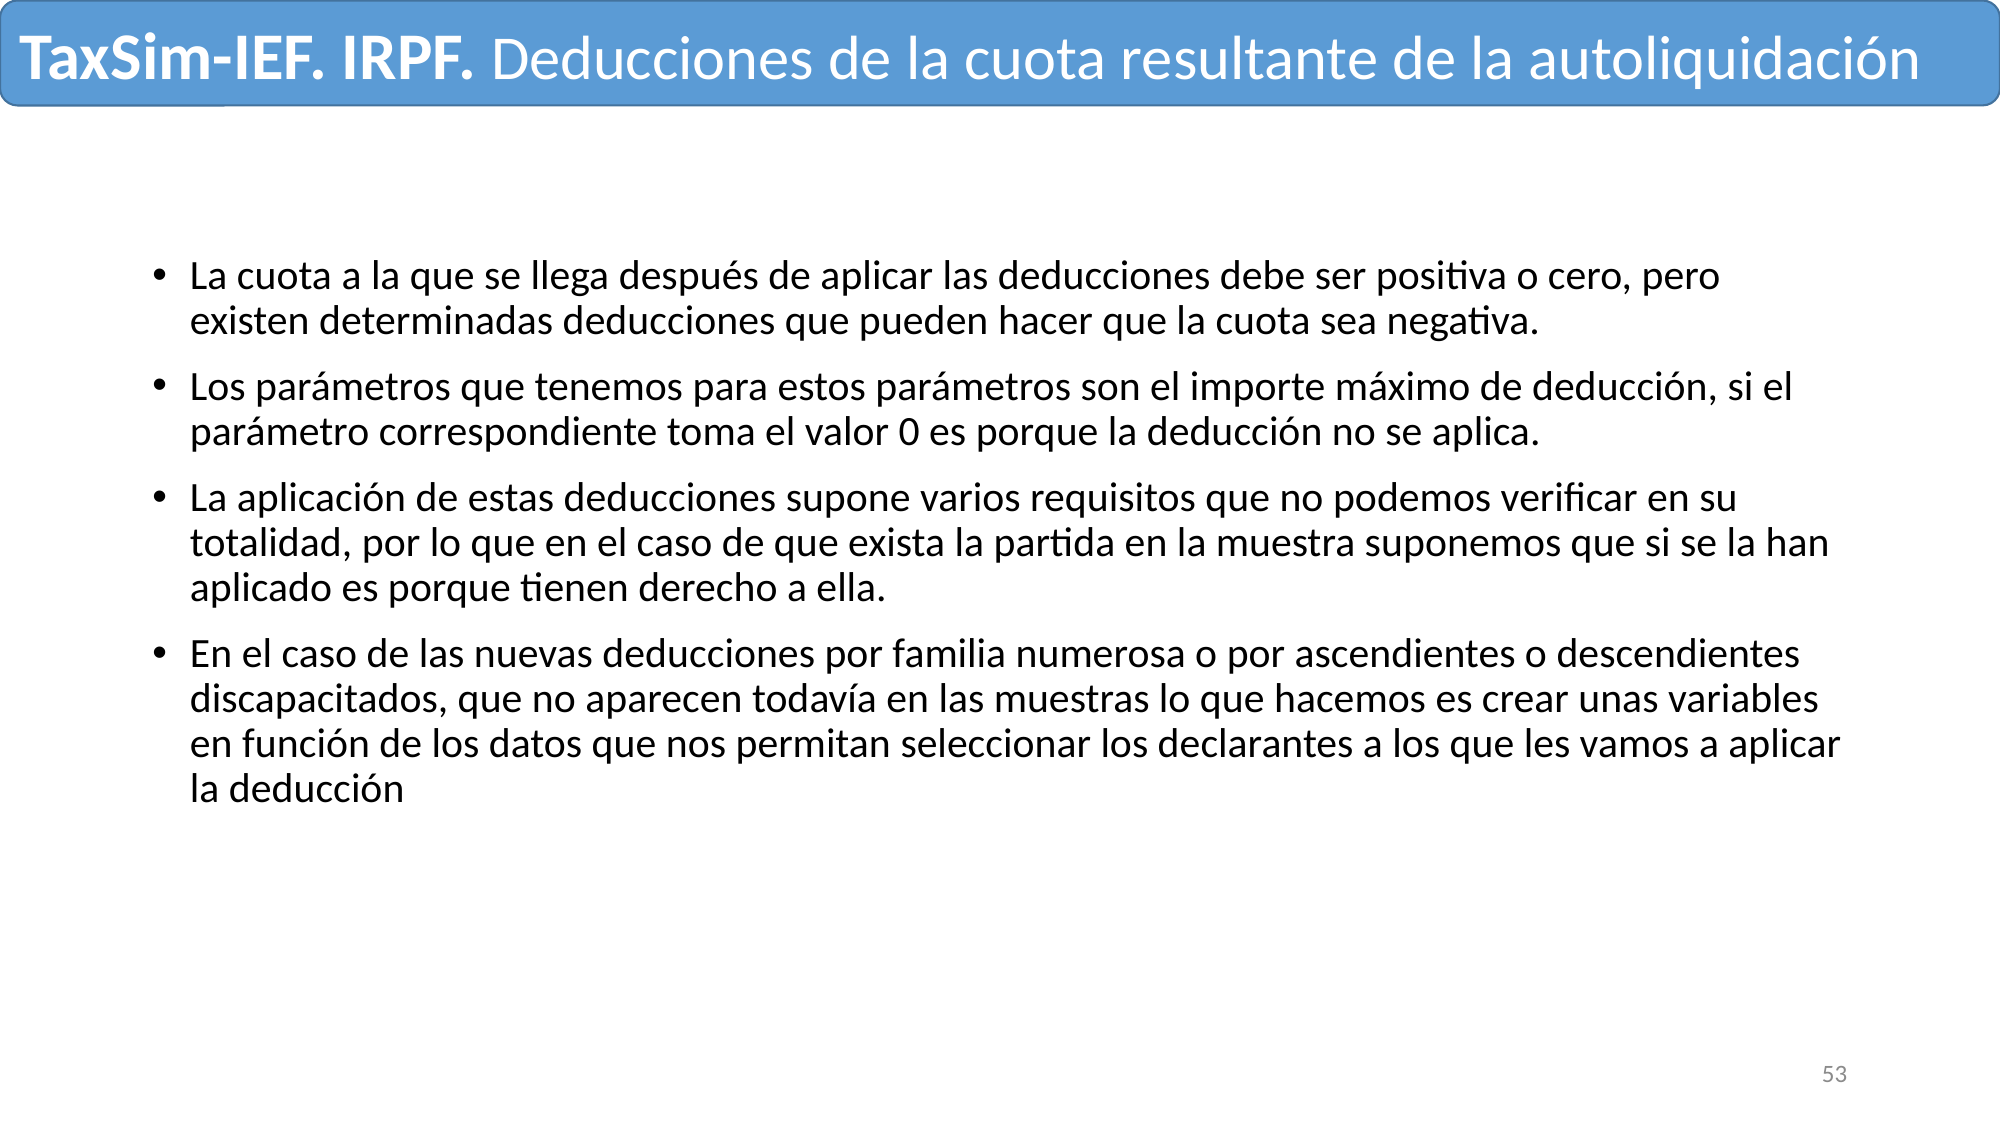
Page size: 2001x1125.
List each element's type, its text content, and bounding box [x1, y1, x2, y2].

list La cuota a la que se llega después de aplicar las deducciones debe ser positiva o cero, pero existen determinadas deducciones que pueden hacer que la cuota sea negativa. Los parámetros que tenemos para estos parámetros son el importe máximo de deducción, si el parámetro correspondiente toma el valor 0 es porque la deducción no se aplica. La aplicación de estas deducciones supone varios requisitos que no podemos verificar en su totalidad, por lo que en el caso de que exista la partida en la muestra suponemos que si se la han aplicado es porque tienen derecho a ella. En el caso de las nuevas deducciones por familia numerosa o por ascendientes o descendientes discapacitados, que no aparecen todavía en las muestras lo que hacemos es crear unas variables en función de los datos que nos permitan seleccionar los declarantes a los que les vamos a aplicar la deducción [137, 246, 1863, 960]
text_box TaxSim-IEF. IRPF. Deducciones de la cuota resultante de la autoliquidación [0, 0, 2000, 107]
slide_number 53 [1412, 1042, 1863, 1103]
